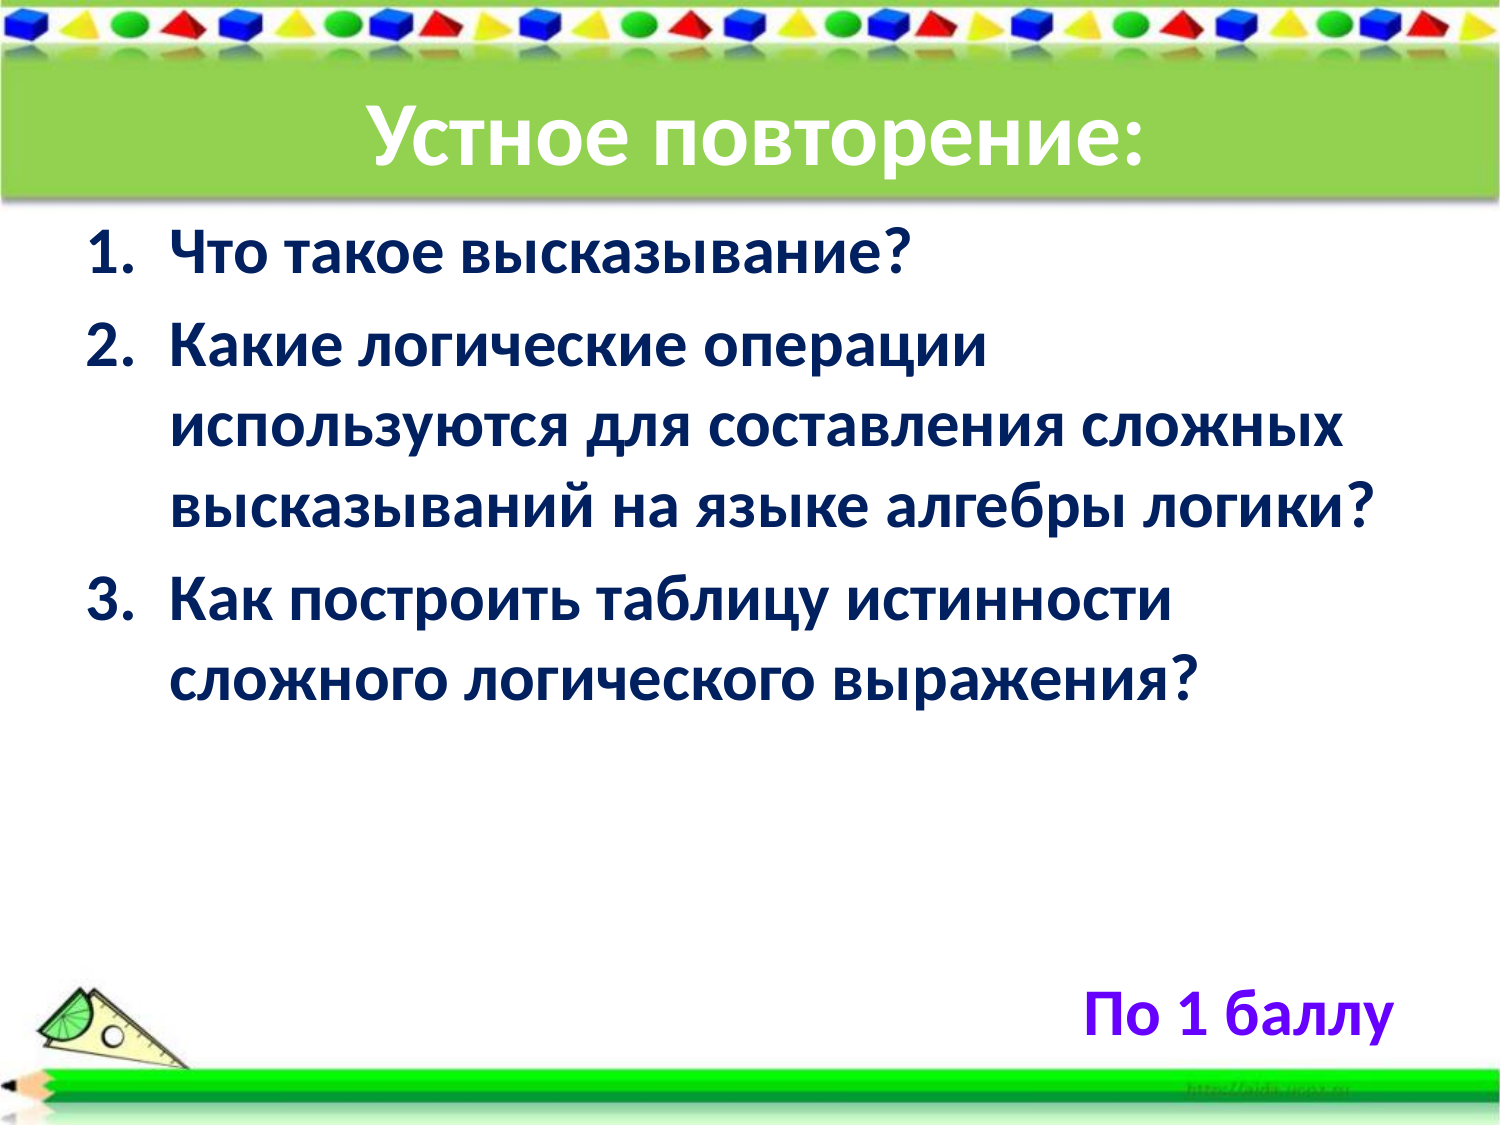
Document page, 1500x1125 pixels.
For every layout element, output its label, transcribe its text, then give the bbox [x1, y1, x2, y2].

list Что такое высказывание? Какие логические операции используются для составления сложных высказываний на языке алгебры логики? Как построить таблицу истинности сложного логического выражения? [70, 199, 1421, 997]
picture [0, 0, 1500, 1125]
text_box По 1 баллу [1068, 960, 1410, 1056]
title Устное повторение: [82, 35, 1432, 223]
